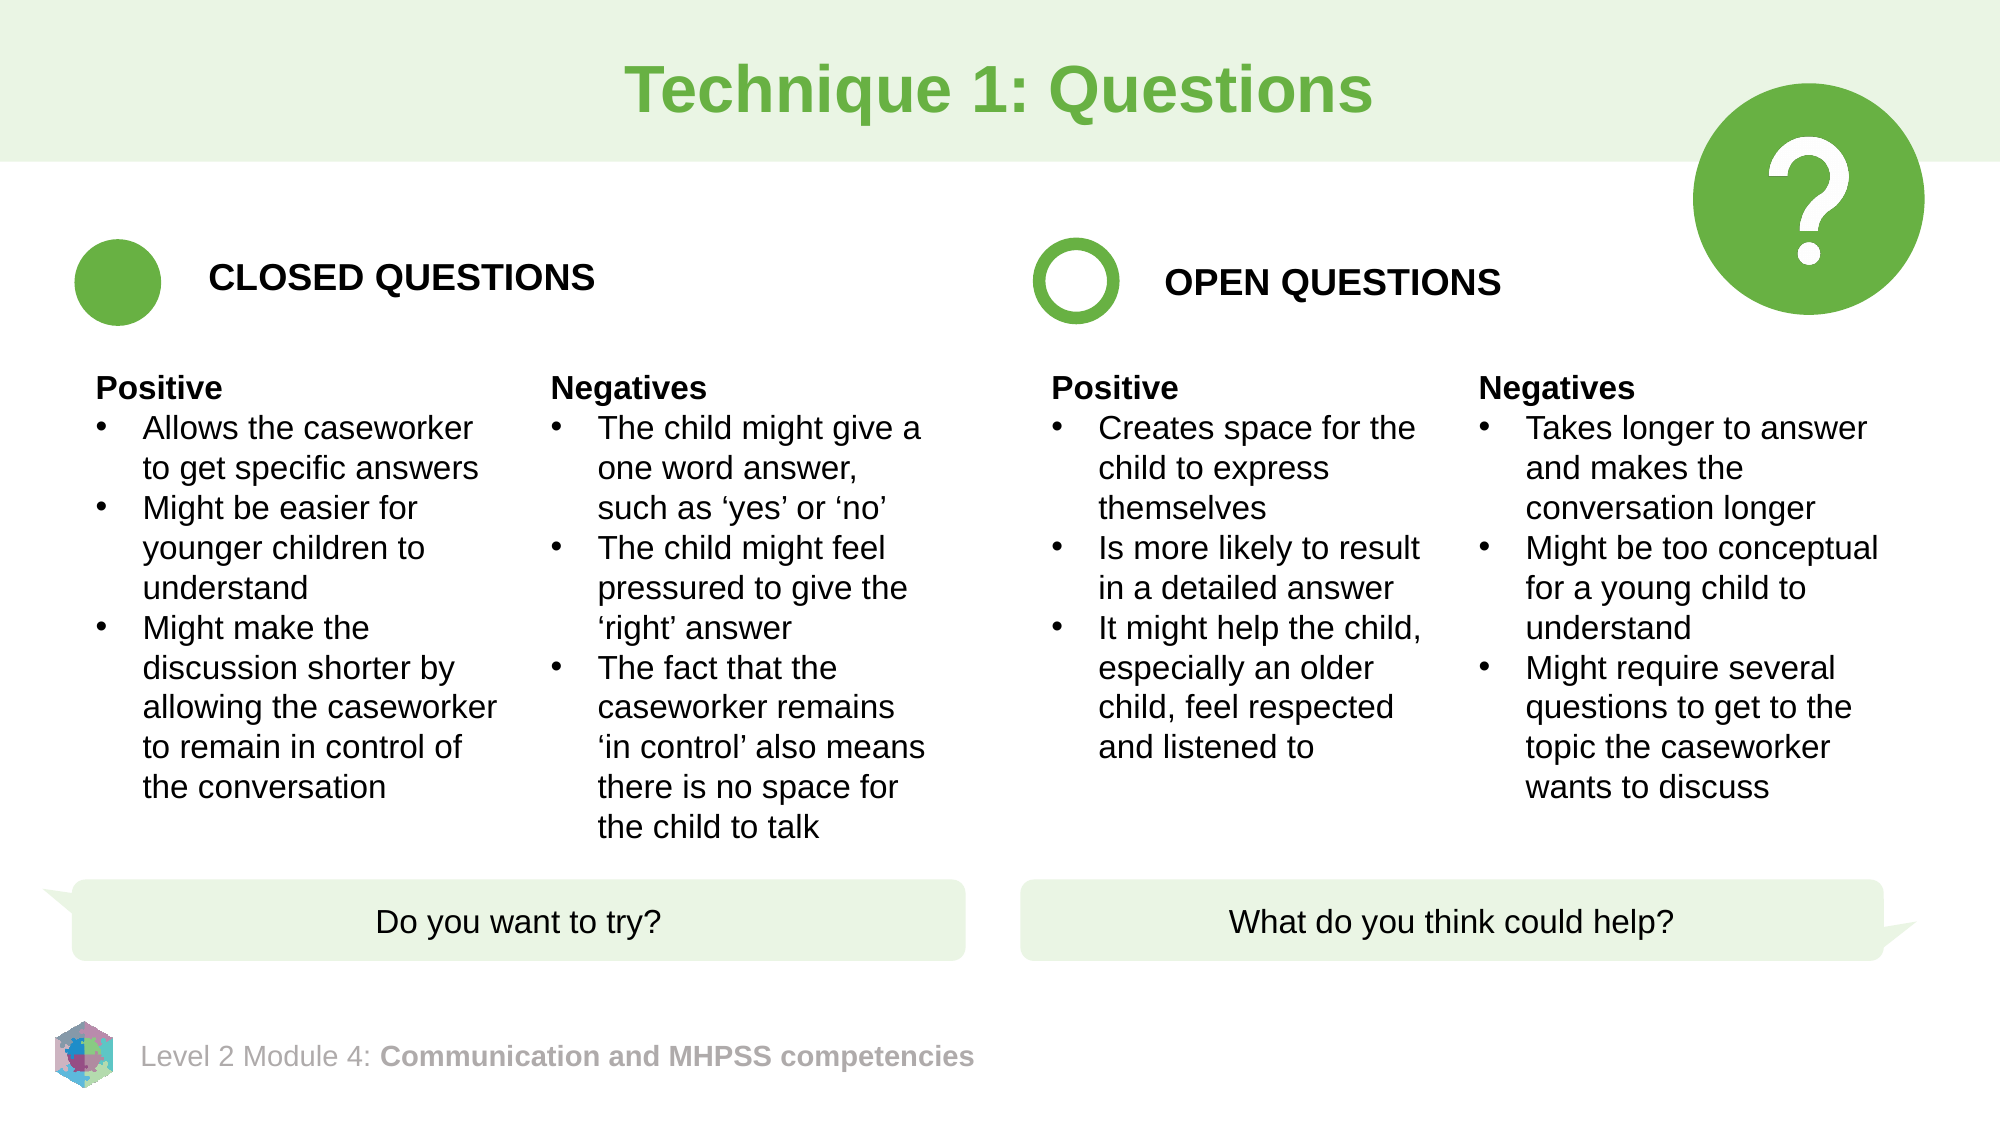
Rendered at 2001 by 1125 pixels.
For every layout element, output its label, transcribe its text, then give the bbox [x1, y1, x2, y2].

text_box Positive Allows the caseworker to get specific answers Might be easier for younger children to understand Might make the discussion shorter by allowing the caseworker to remain in control of the conversation [80, 358, 520, 813]
text_box CLOSED QUESTIONS [193, 245, 646, 306]
text_box Positive Creates space for the child to express themselves Is more likely to result in a detailed answer It might help the child, especially an older child, feel respected and listened to [1036, 358, 1448, 773]
picture [55, 1021, 113, 1088]
text_box Negatives Takes longer to answer and makes the conversation longer Might be too conceptual for a young child to understand Might require several questions to get to the topic the caseworker wants to discuss [1464, 358, 1934, 813]
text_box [1693, 83, 1925, 315]
text_box Negatives The child might give a one word answer, such as ‘yes’ or ‘no’ The child might feel pressured to give the ‘right’ answer The fact that the caseworker remains ‘in control’ also means there is no space for the child to talk [535, 358, 950, 853]
text_box What do you think could help? [1019, 878, 1918, 962]
text_box OPEN QUESTIONS [1149, 250, 1602, 311]
text_box [1038, 242, 1115, 320]
text_box Do you want to try? [38, 878, 967, 962]
title Technique 1: Questions [137, 19, 1863, 163]
text_box [79, 244, 156, 321]
